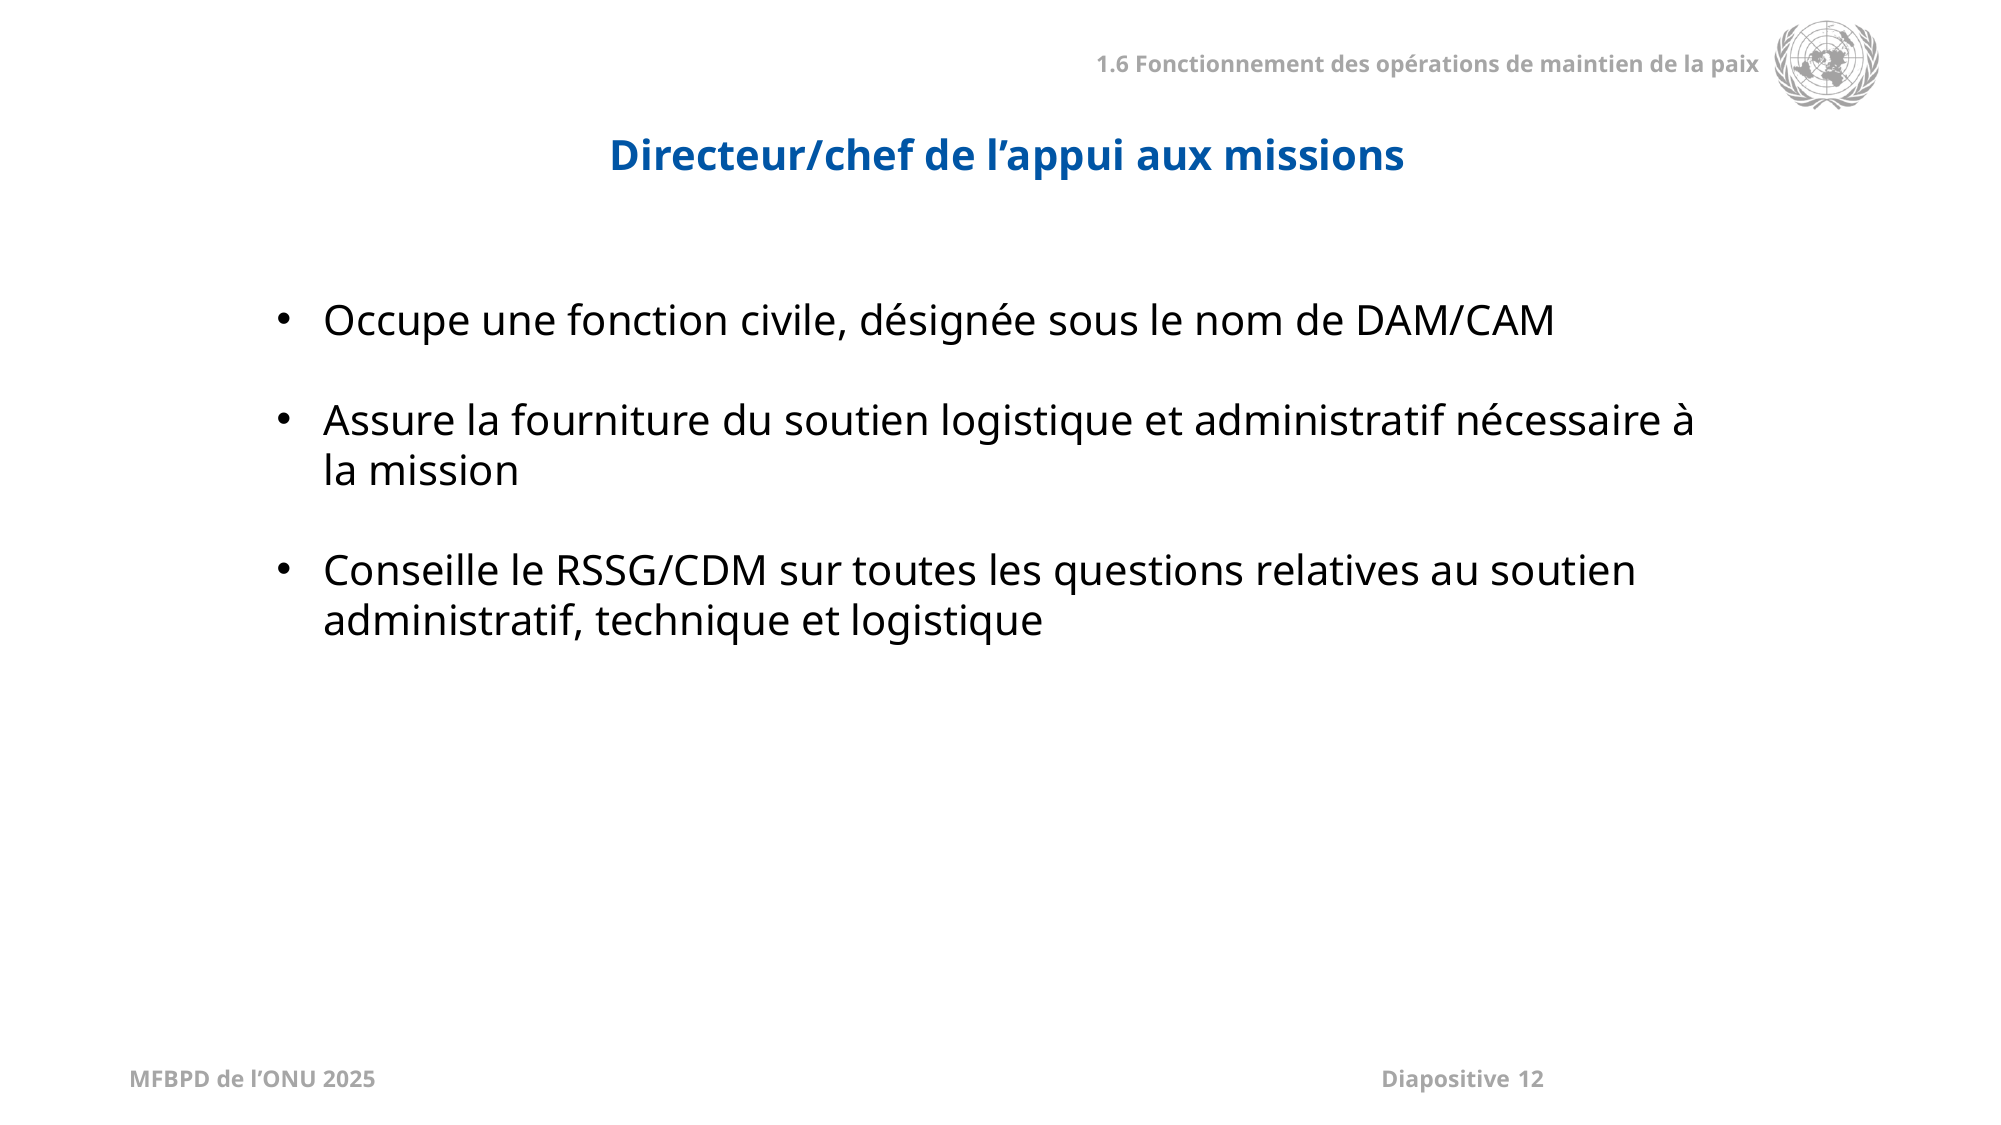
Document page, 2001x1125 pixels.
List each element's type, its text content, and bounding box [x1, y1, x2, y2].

text_box Occupe une fonction civile, désignée sous le nom de DAM/CAM Assure la fourniture du soutien logistique et administratif nécessaire à la mission Conseille le RSSG/CDM sur toutes les questions relatives au soutien administratif, technique et logistique [261, 286, 1739, 651]
text_box Directeur/chef de l’appui aux missions [218, 121, 1797, 187]
